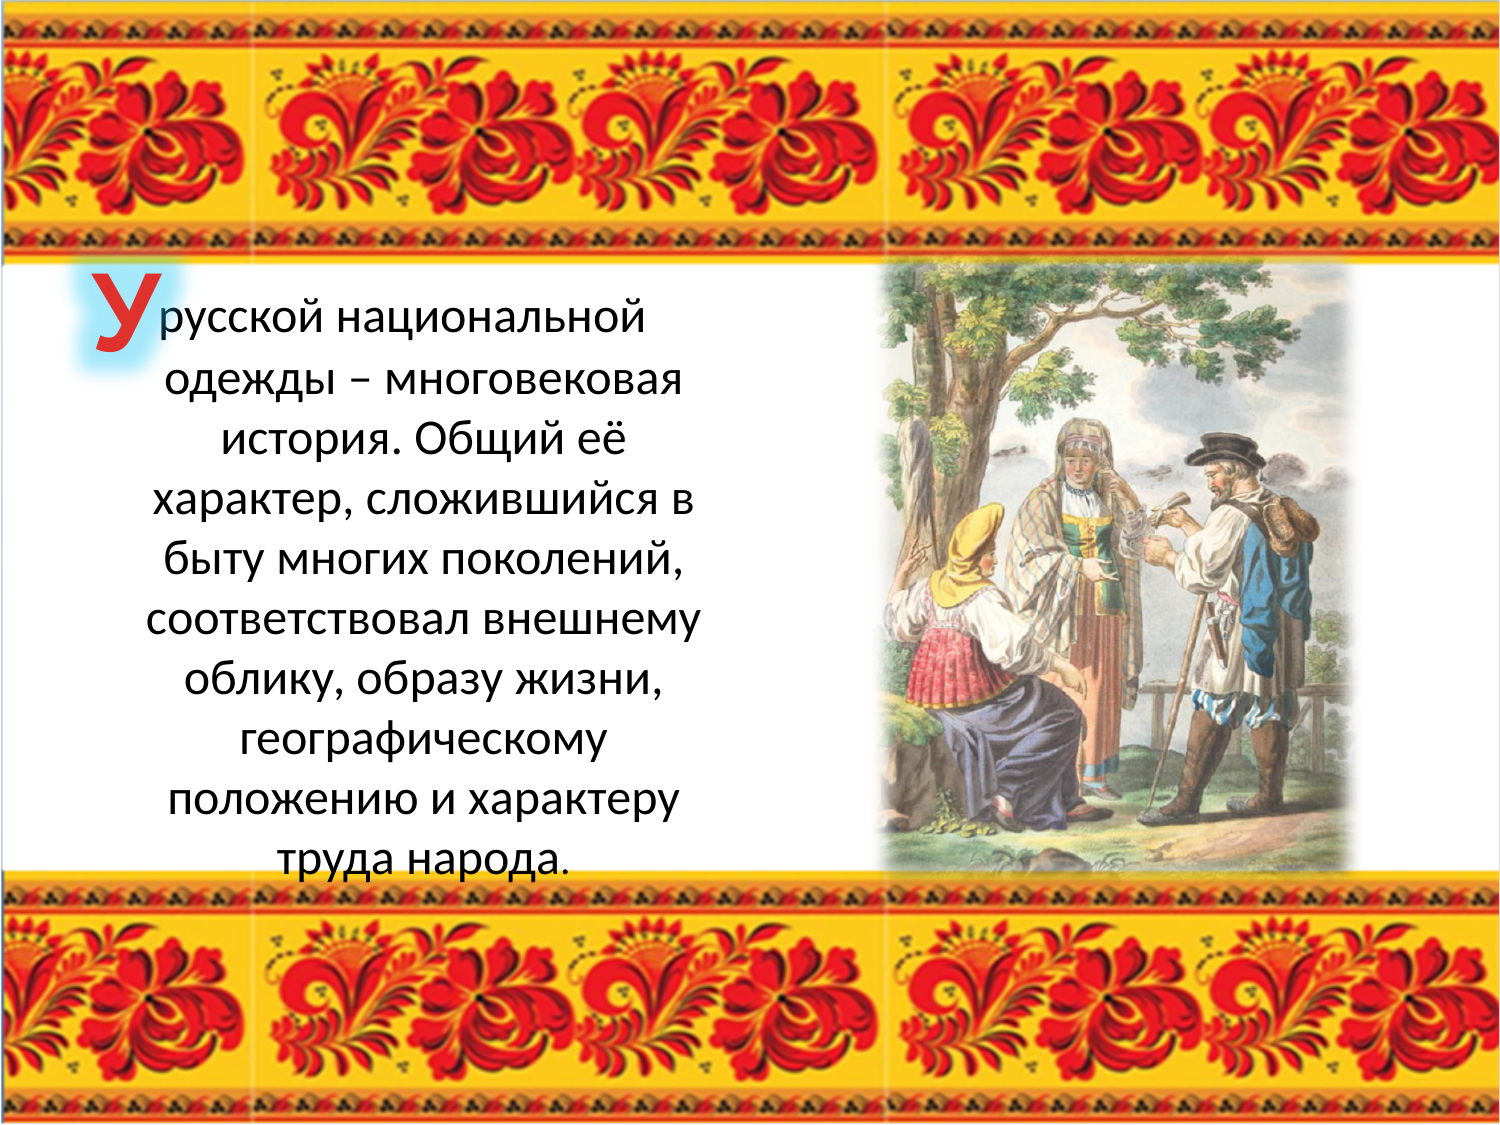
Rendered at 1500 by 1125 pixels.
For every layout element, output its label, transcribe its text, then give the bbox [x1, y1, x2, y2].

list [867, 243, 1365, 890]
text_box У [64, 231, 189, 382]
list русской национальной одежды – многовековая история. Общий её характер, сложившийся в быту многих поколений, соответствовал внешнему облику, образу жизни, географическому положению и характеру труда народа. [64, 267, 727, 929]
picture [0, 0, 1500, 1125]
